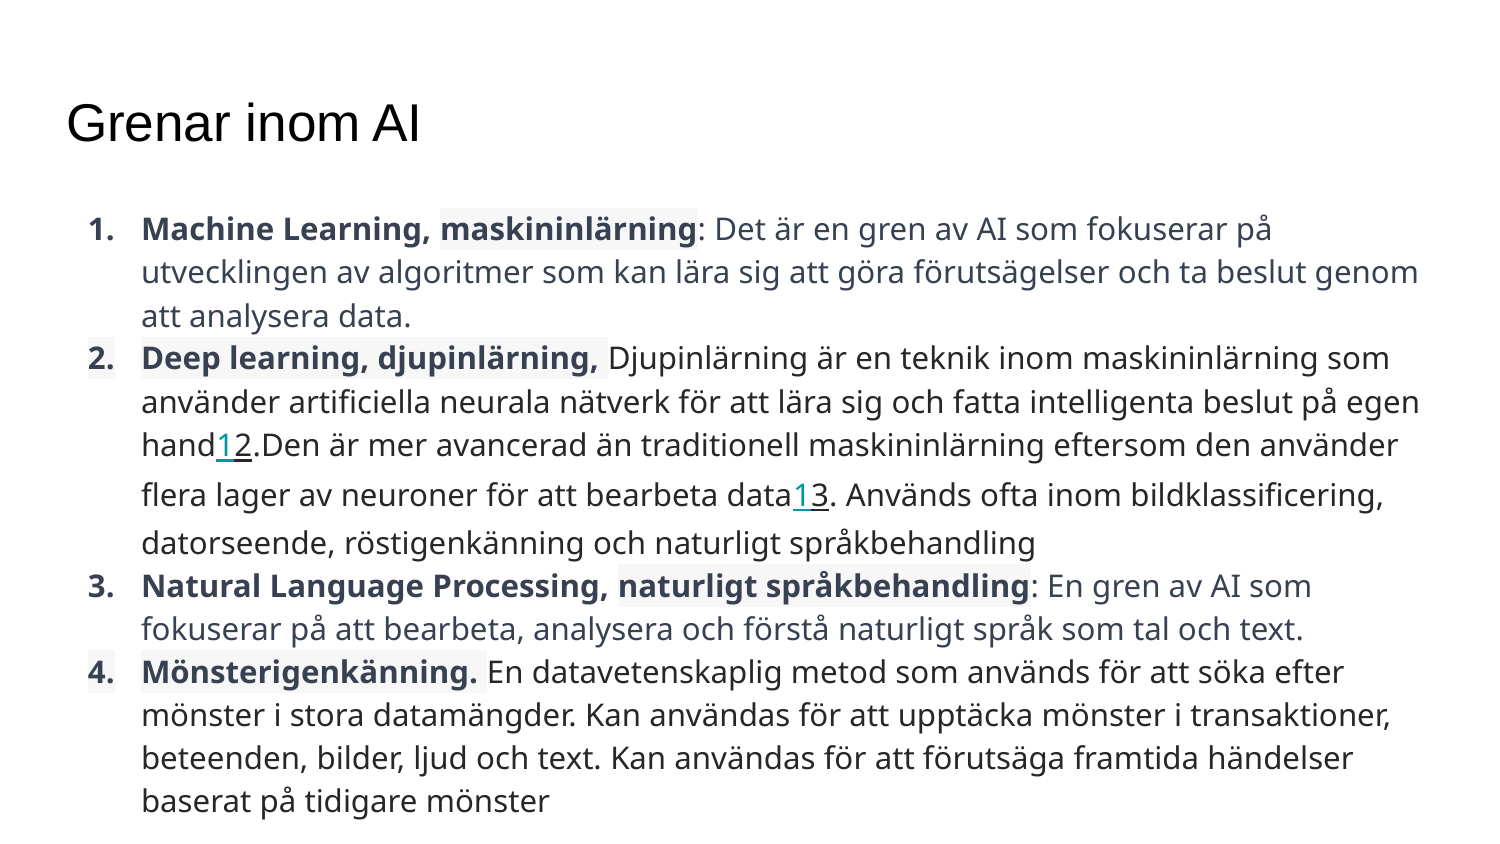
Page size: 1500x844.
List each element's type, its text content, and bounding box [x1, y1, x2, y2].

list Machine Learning, maskininlärning: Det är en gren av AI som fokuserar på utvecklingen av algoritmer som kan lära sig att göra förutsägelser och ta beslut genom att analysera data. Deep learning, djupinlärning, Djupinlärning är en teknik inom maskininlärning som använder artificiella neurala nätverk för att lära sig och fatta intelligenta beslut på egen hand12.Den är mer avancerad än traditionell maskininlärning eftersom den använder flera lager av neuroner för att bearbeta data13. Används ofta inom bildklassificering, datorseende, röstigenkänning och naturligt språkbehandling Natural Language Processing, naturligt språkbehandling: En gren av AI som fokuserar på att bearbeta, analysera och förstå naturligt språk som tal och text. Mönsterigenkänning. En datavetenskaplig metod som används för att söka efter mönster i stora datamängder. Kan användas för att upptäcka mönster i transaktioner, beteenden, bilder, ljud och text. Kan användas för att förutsäga framtida händelser baserat på tidigare mönster [51, 189, 1449, 810]
title Grenar inom AI [51, 72, 1449, 167]
